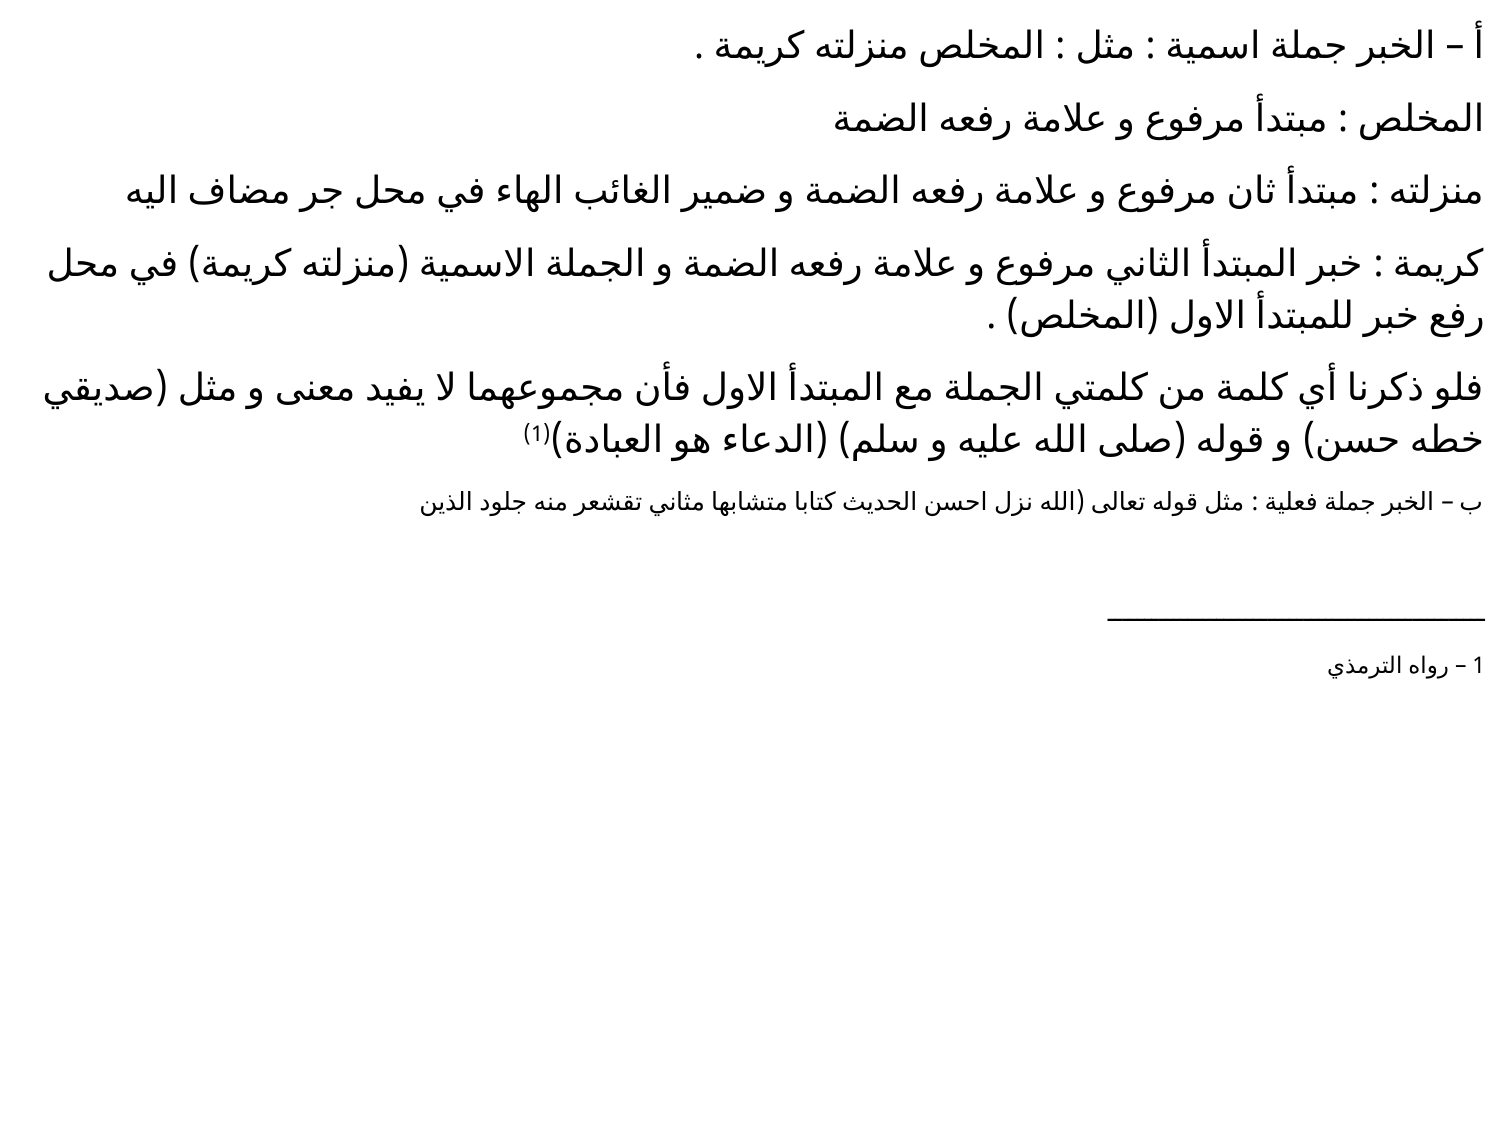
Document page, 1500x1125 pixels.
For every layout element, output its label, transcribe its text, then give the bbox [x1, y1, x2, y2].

text_box أ – الخبر جملة اسمية : مثل : المخلص منزلته كريمة . المخلص : مبتدأ مرفوع و علامة رفعه الضمة منزلته : مبتدأ ثان مرفوع و علامة رفعه الضمة و ضمير الغائب الهاء في محل جر مضاف اليه كريمة : خبر المبتدأ الثاني مرفوع و علامة رفعه الضمة و الجملة الاسمية (منزلته كريمة) في محل رفع خبر للمبتدأ الاول (المخلص) . فلو ذكرنا أي كلمة من كلمتي الجملة مع المبتدأ الاول فأن مجموعهما لا يفيد معنى و مثل (صديقي خطه حسن) و قوله (صلى الله عليه و سلم) (الدعاء هو العبادة)(1) ب – الخبر جملة فعلية : مثل قوله تعالى (الله نزل احسن الحديث كتابا متشابها مثاني تقشعر منه جلود الذين ــــــــــــــــــــــــــــــــــــــــــــــــــــ 1 – رواه الترمذي [0, 7, 1500, 739]
